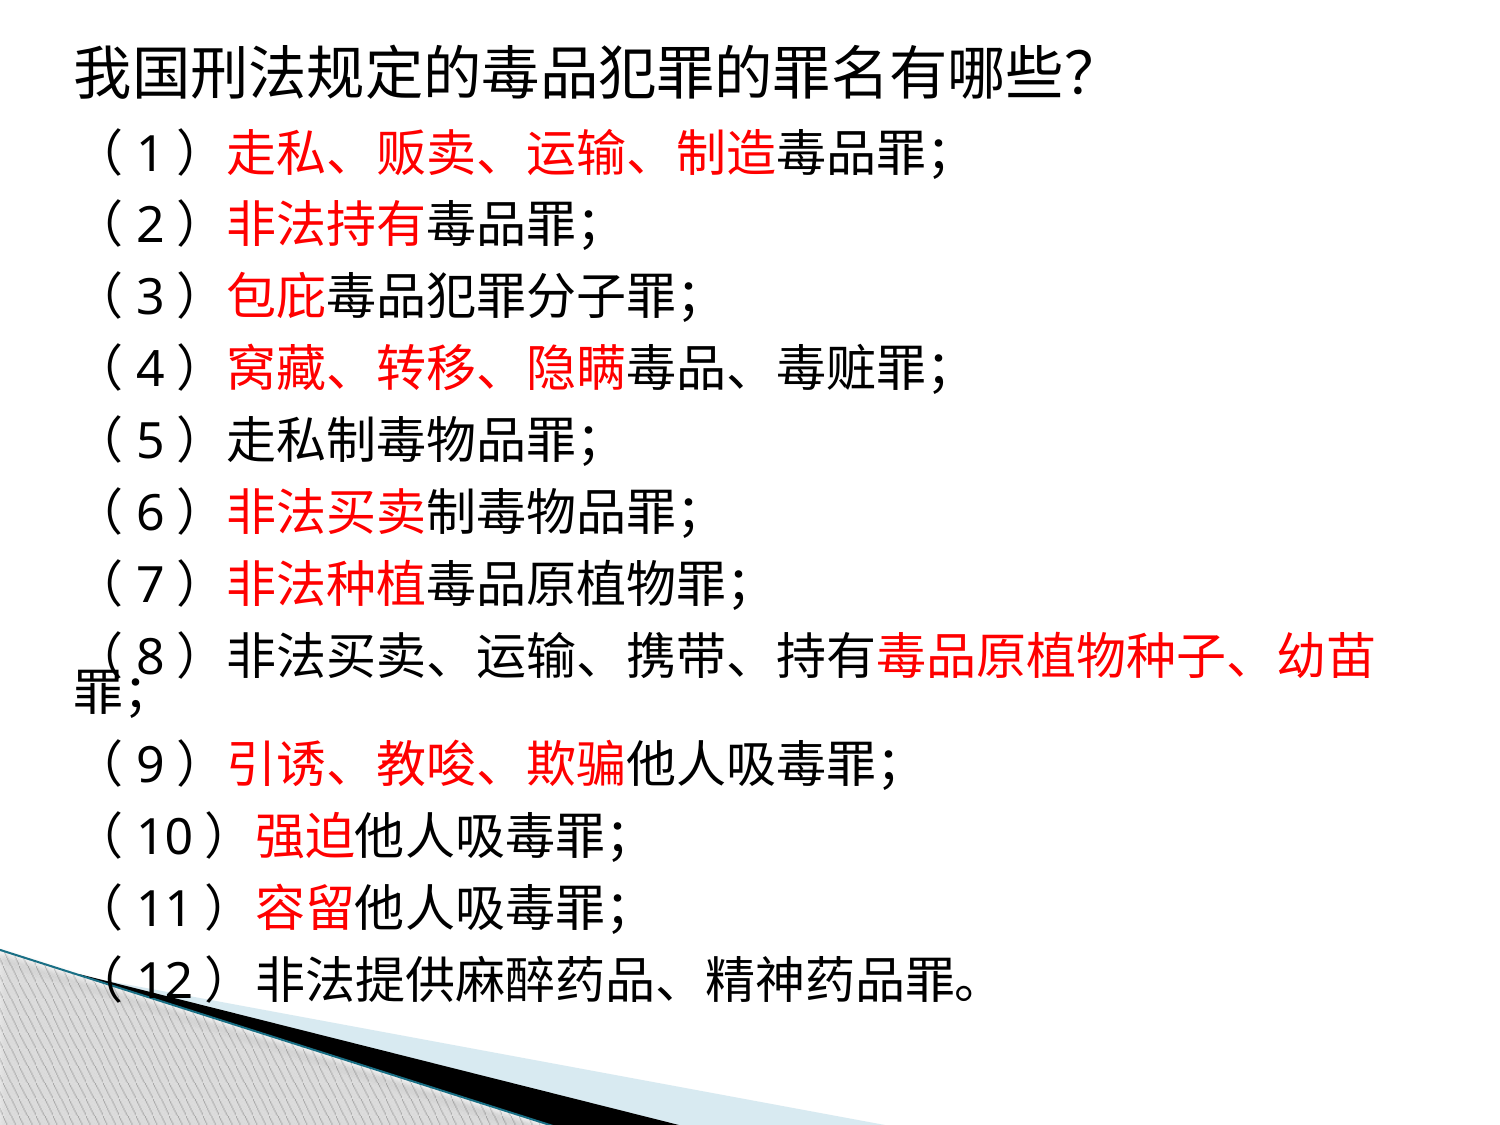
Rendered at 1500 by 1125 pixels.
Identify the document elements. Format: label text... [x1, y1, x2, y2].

text_box 我国刑法规定的毒品犯罪的罪名有哪些？ （1）走私、贩卖、运输、制造毒品罪； （2）非法持有毒品罪； （3）包庇毒品犯罪分子罪； （4）窝藏、转移、隐瞒毒品、毒赃罪； （5）走私制毒物品罪； （6）非法买卖制毒物品罪； （7）非法种植毒品原植物罪； （8）非法买卖、运输、携带、持有毒品原植物种子、幼苗罪； （9）引诱、教唆、欺骗他人吸毒罪； （10）强迫他人吸毒罪； （11）容留他人吸毒罪； （12）非法提供麻醉药品、精神药品罪。 [59, 28, 1428, 1013]
